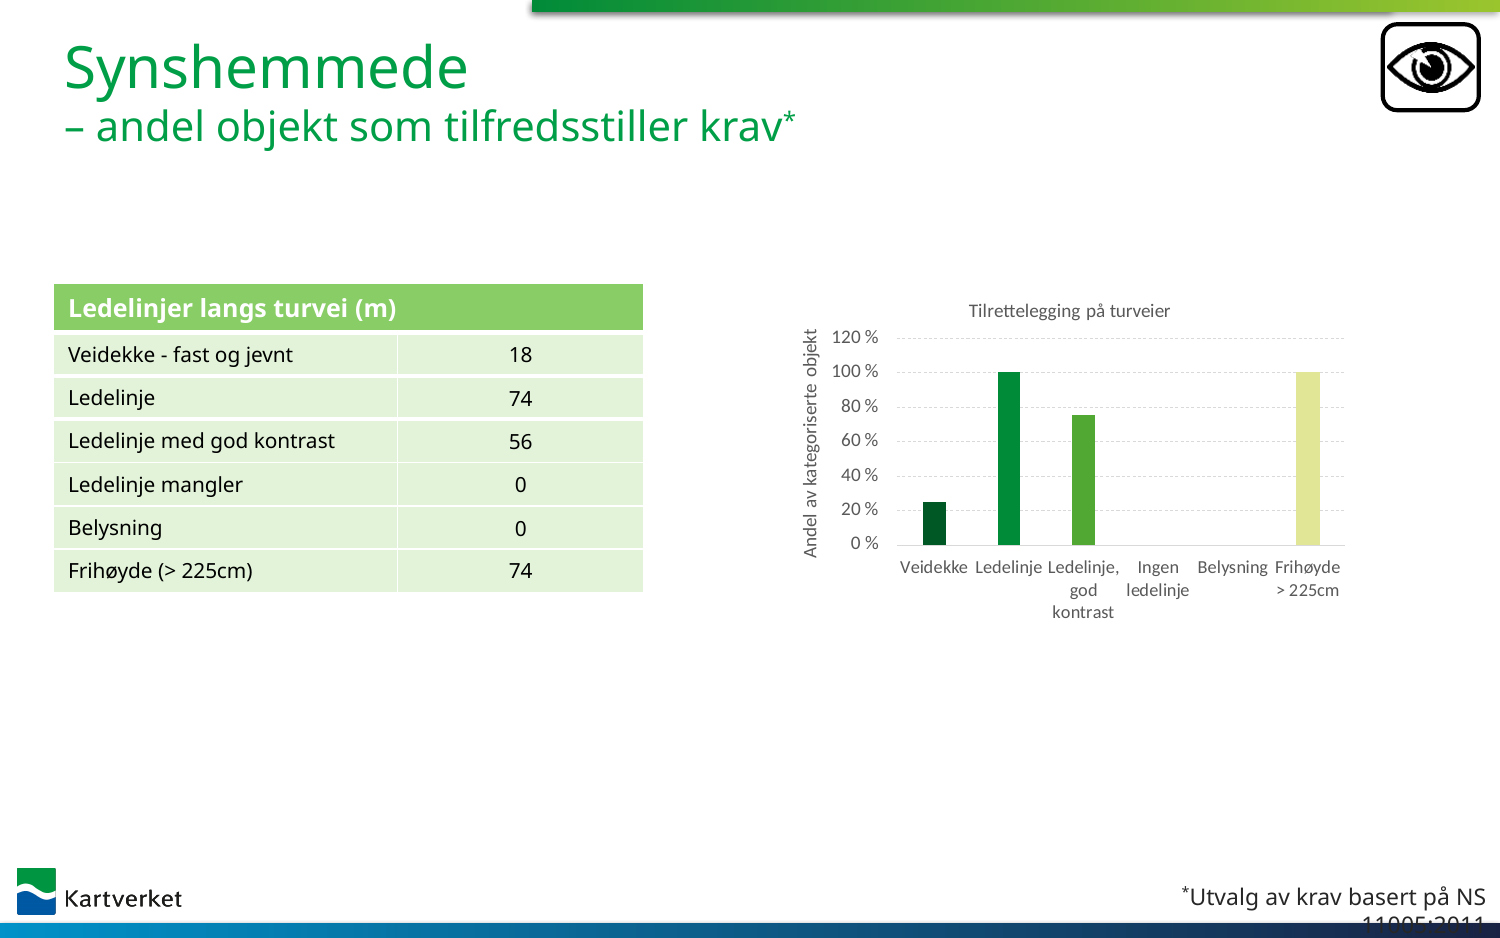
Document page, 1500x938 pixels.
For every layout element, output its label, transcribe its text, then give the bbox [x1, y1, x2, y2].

table_cell Frihøyde (> 225cm) [54, 550, 397, 592]
table_cell Belysning [54, 507, 397, 548]
table_cell Veidekke - fast og jevnt [54, 335, 397, 374]
table_cell 74 [398, 378, 643, 417]
table_cell 0 [398, 463, 643, 505]
table_header Ledelinjer langs turvei (m) [54, 284, 643, 330]
picture [791, 291, 1348, 630]
table_cell 56 [398, 421, 643, 462]
table_cell Ledelinje med god kontrast [54, 421, 397, 462]
text_box *Utvalg av krav basert på NS 11005:2011 [1068, 873, 1500, 938]
table_cell Ledelinje mangler [54, 463, 397, 505]
table_cell Ledelinje [54, 378, 397, 417]
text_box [1382, 24, 1480, 111]
text_box Synshemmede – andel objekt som tilfredsstiller krav* [49, 24, 1431, 158]
table_cell 18 [398, 335, 643, 374]
table_cell 0 [398, 507, 643, 548]
table_cell 74 [398, 550, 643, 592]
